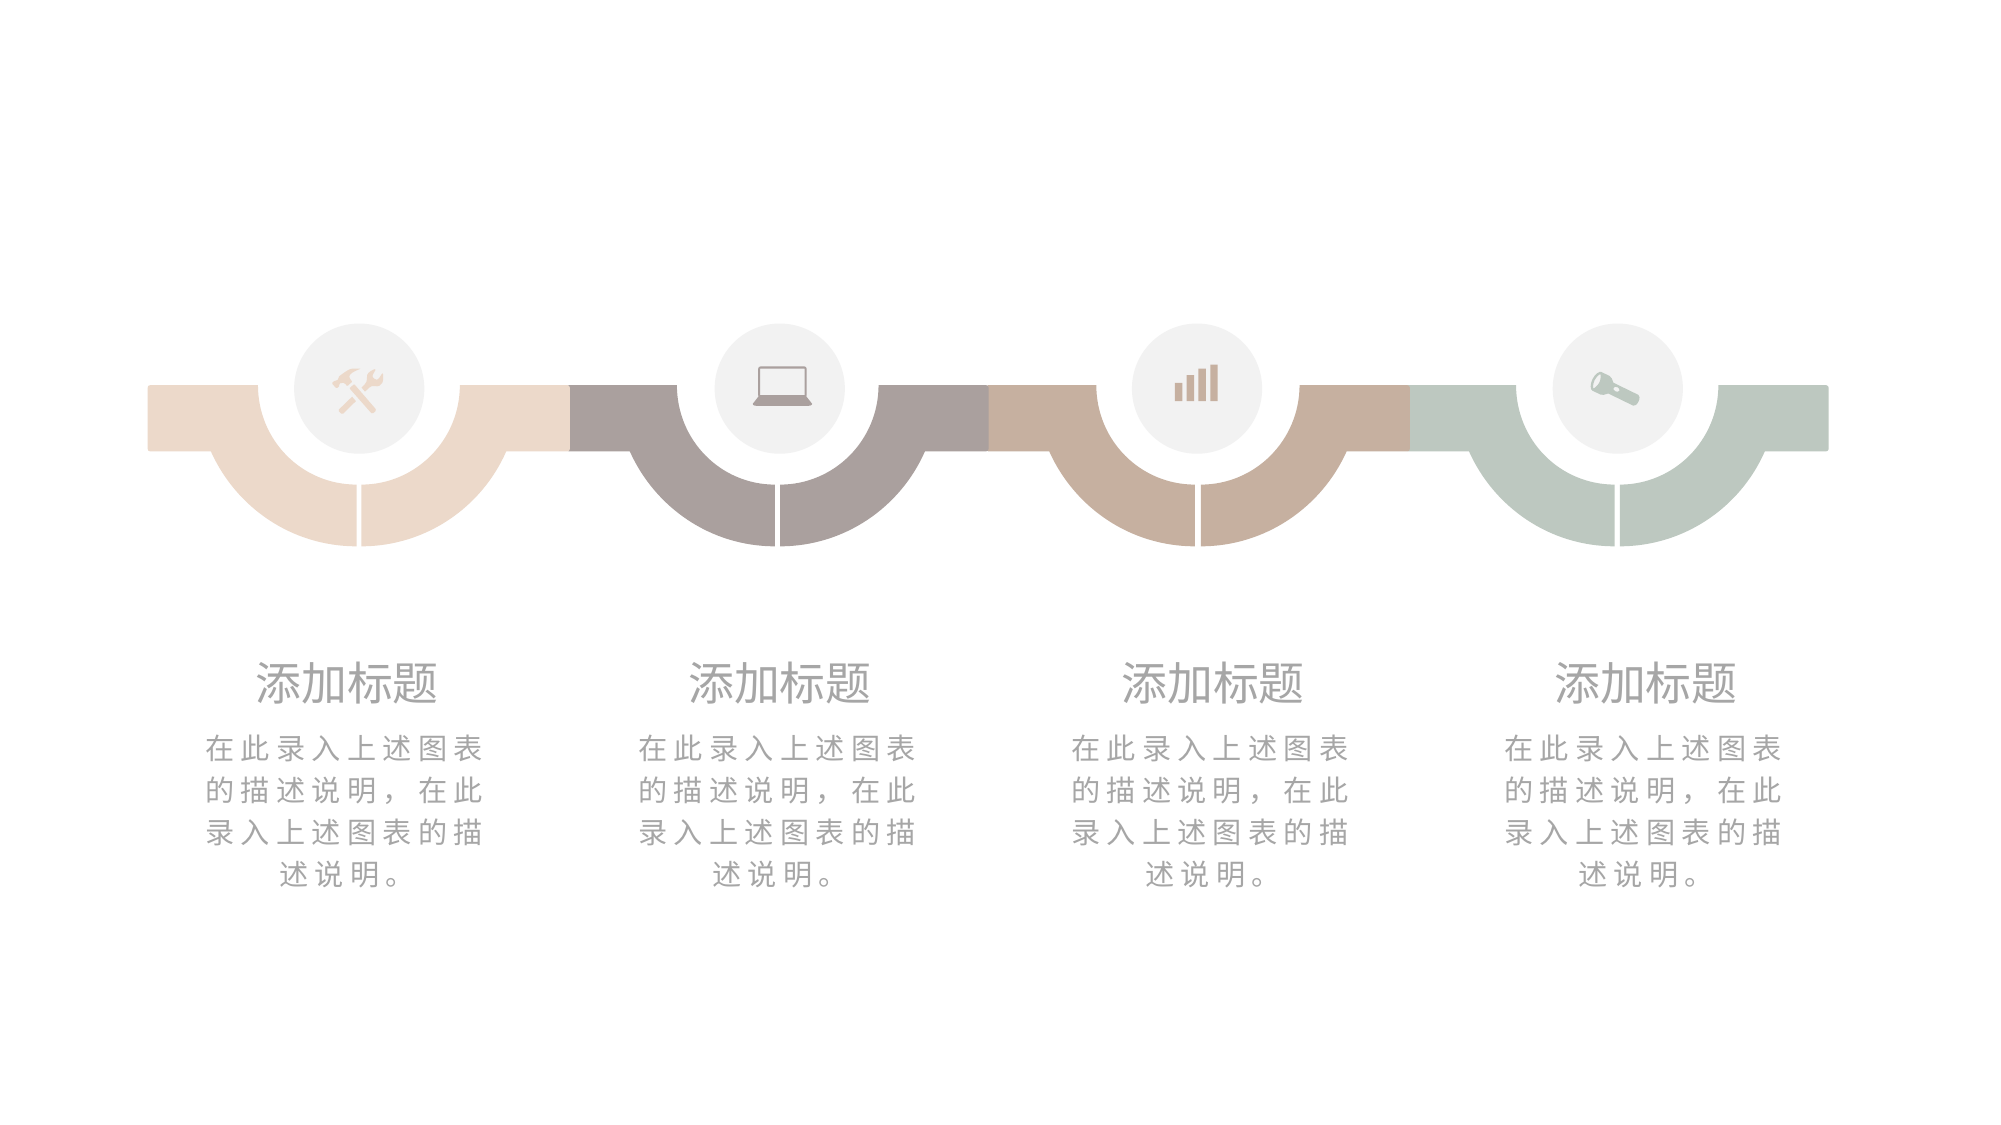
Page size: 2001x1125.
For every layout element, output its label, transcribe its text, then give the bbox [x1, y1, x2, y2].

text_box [147, 323, 1829, 547]
text_box 添加标题 [652, 647, 908, 716]
text_box 在此录入上述图表的描述说明，在此录入上述图表的描述说明。 [1484, 716, 1808, 899]
text_box 添加标题 [1085, 647, 1341, 716]
text_box 在此录入上述图表的描述说明，在此录入上述图表的描述说明。 [185, 716, 509, 899]
text_box 在此录入上述图表的描述说明，在此录入上述图表的描述说明。 [618, 716, 942, 899]
text_box 在此录入上述图表的描述说明，在此录入上述图表的描述说明。 [1051, 716, 1375, 899]
text_box 添加标题 [219, 647, 475, 716]
text_box 添加标题 [1518, 647, 1774, 716]
